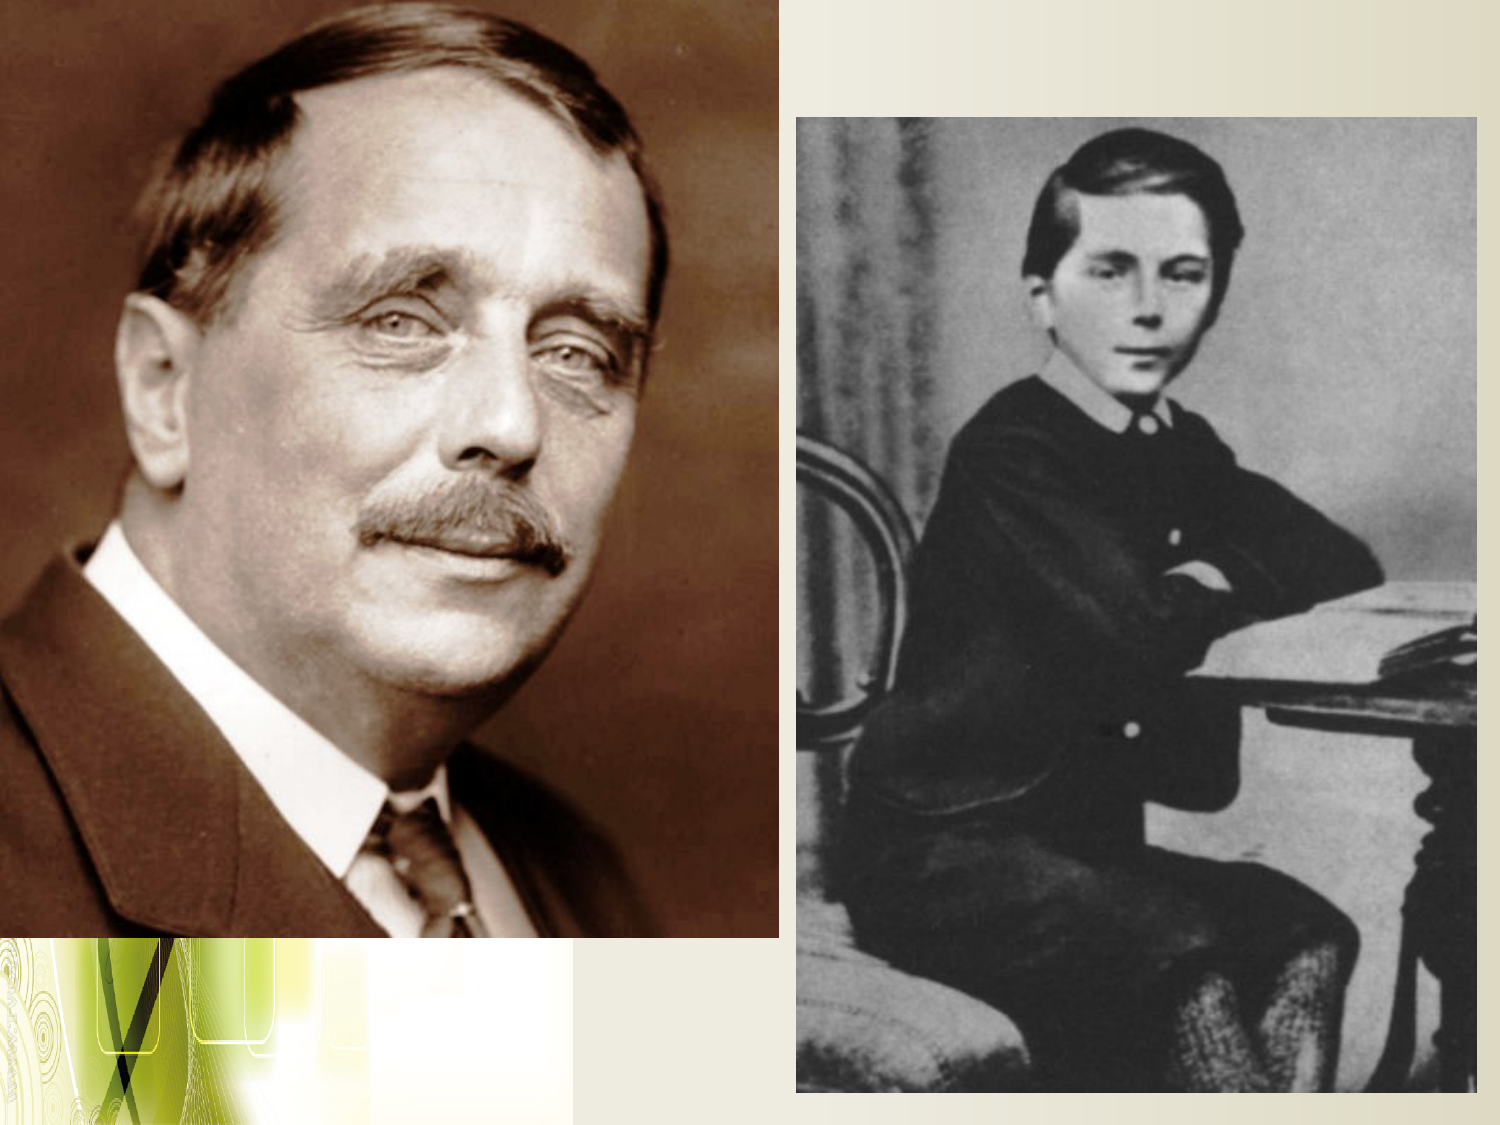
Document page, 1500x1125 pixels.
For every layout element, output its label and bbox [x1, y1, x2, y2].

picture [0, 938, 573, 1125]
list [0, 0, 779, 938]
picture [796, 116, 1477, 1093]
